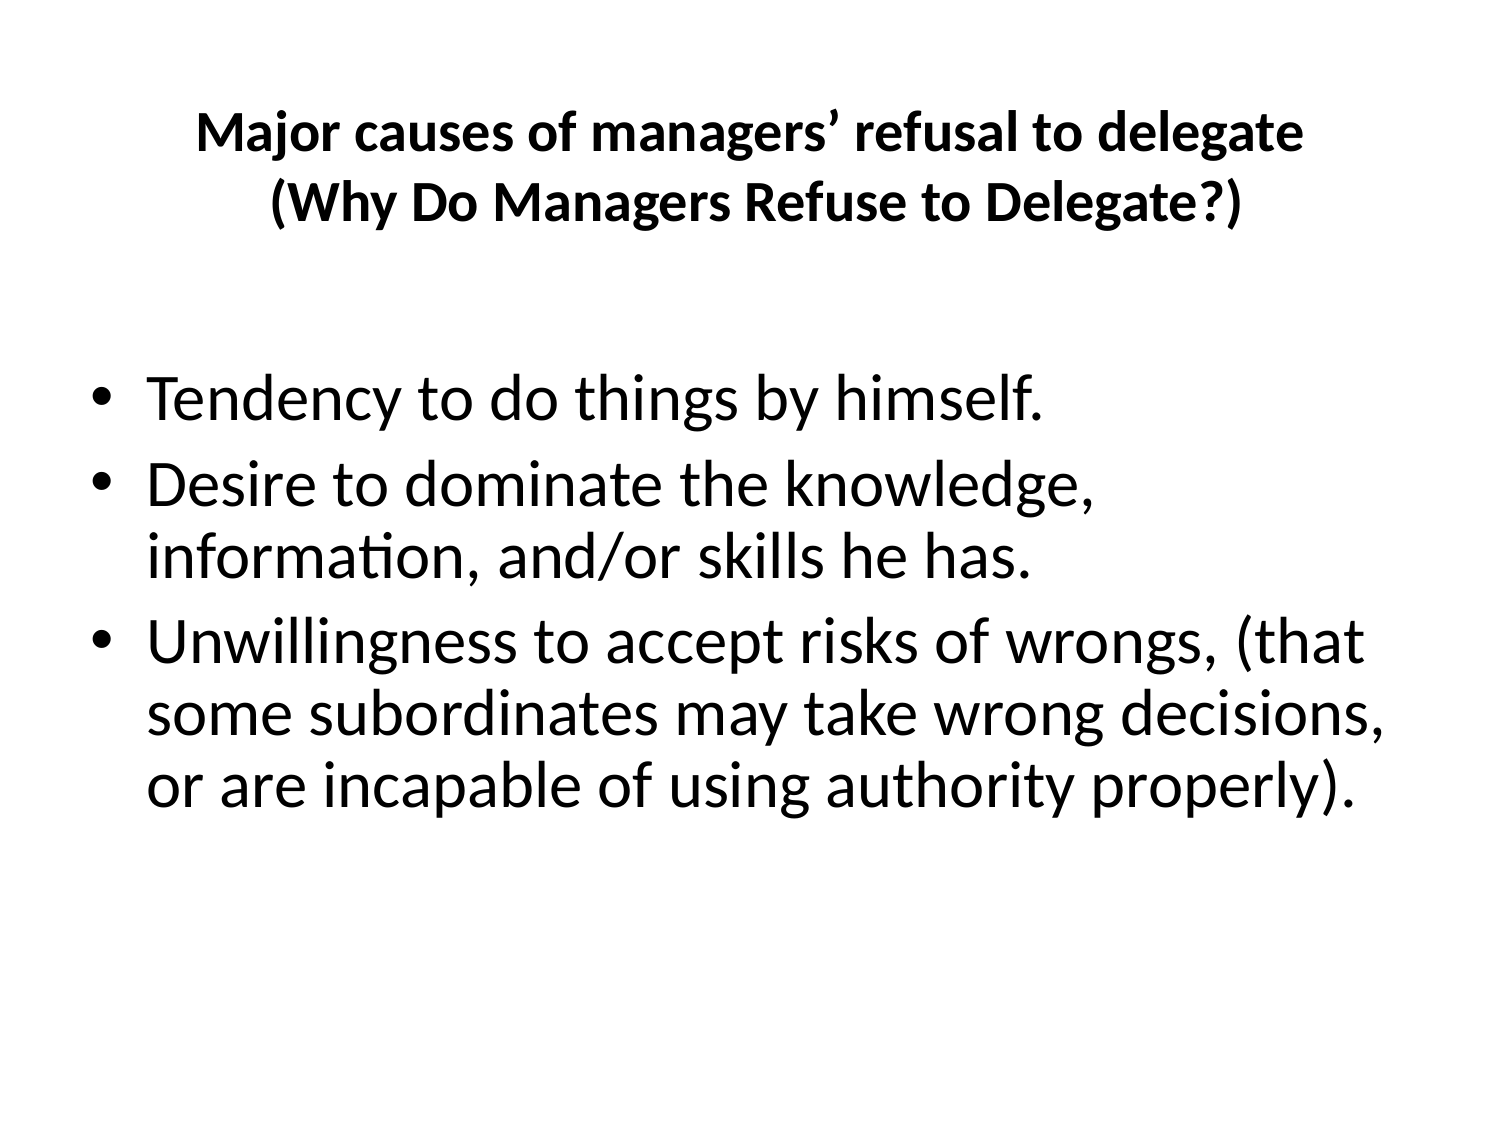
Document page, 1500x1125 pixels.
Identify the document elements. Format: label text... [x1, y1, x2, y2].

title Major causes of managers’ refusal to delegate (Why Do Managers Refuse to Delegate?) [74, 49, 1426, 262]
list Tendency to do things by himself. Desire to dominate the knowledge, information, and/or skills he has. Unwillingness to accept risks of wrongs, (that some subordinates may take wrong decisions, or are incapable of using authority properly). [74, 262, 1426, 1006]
